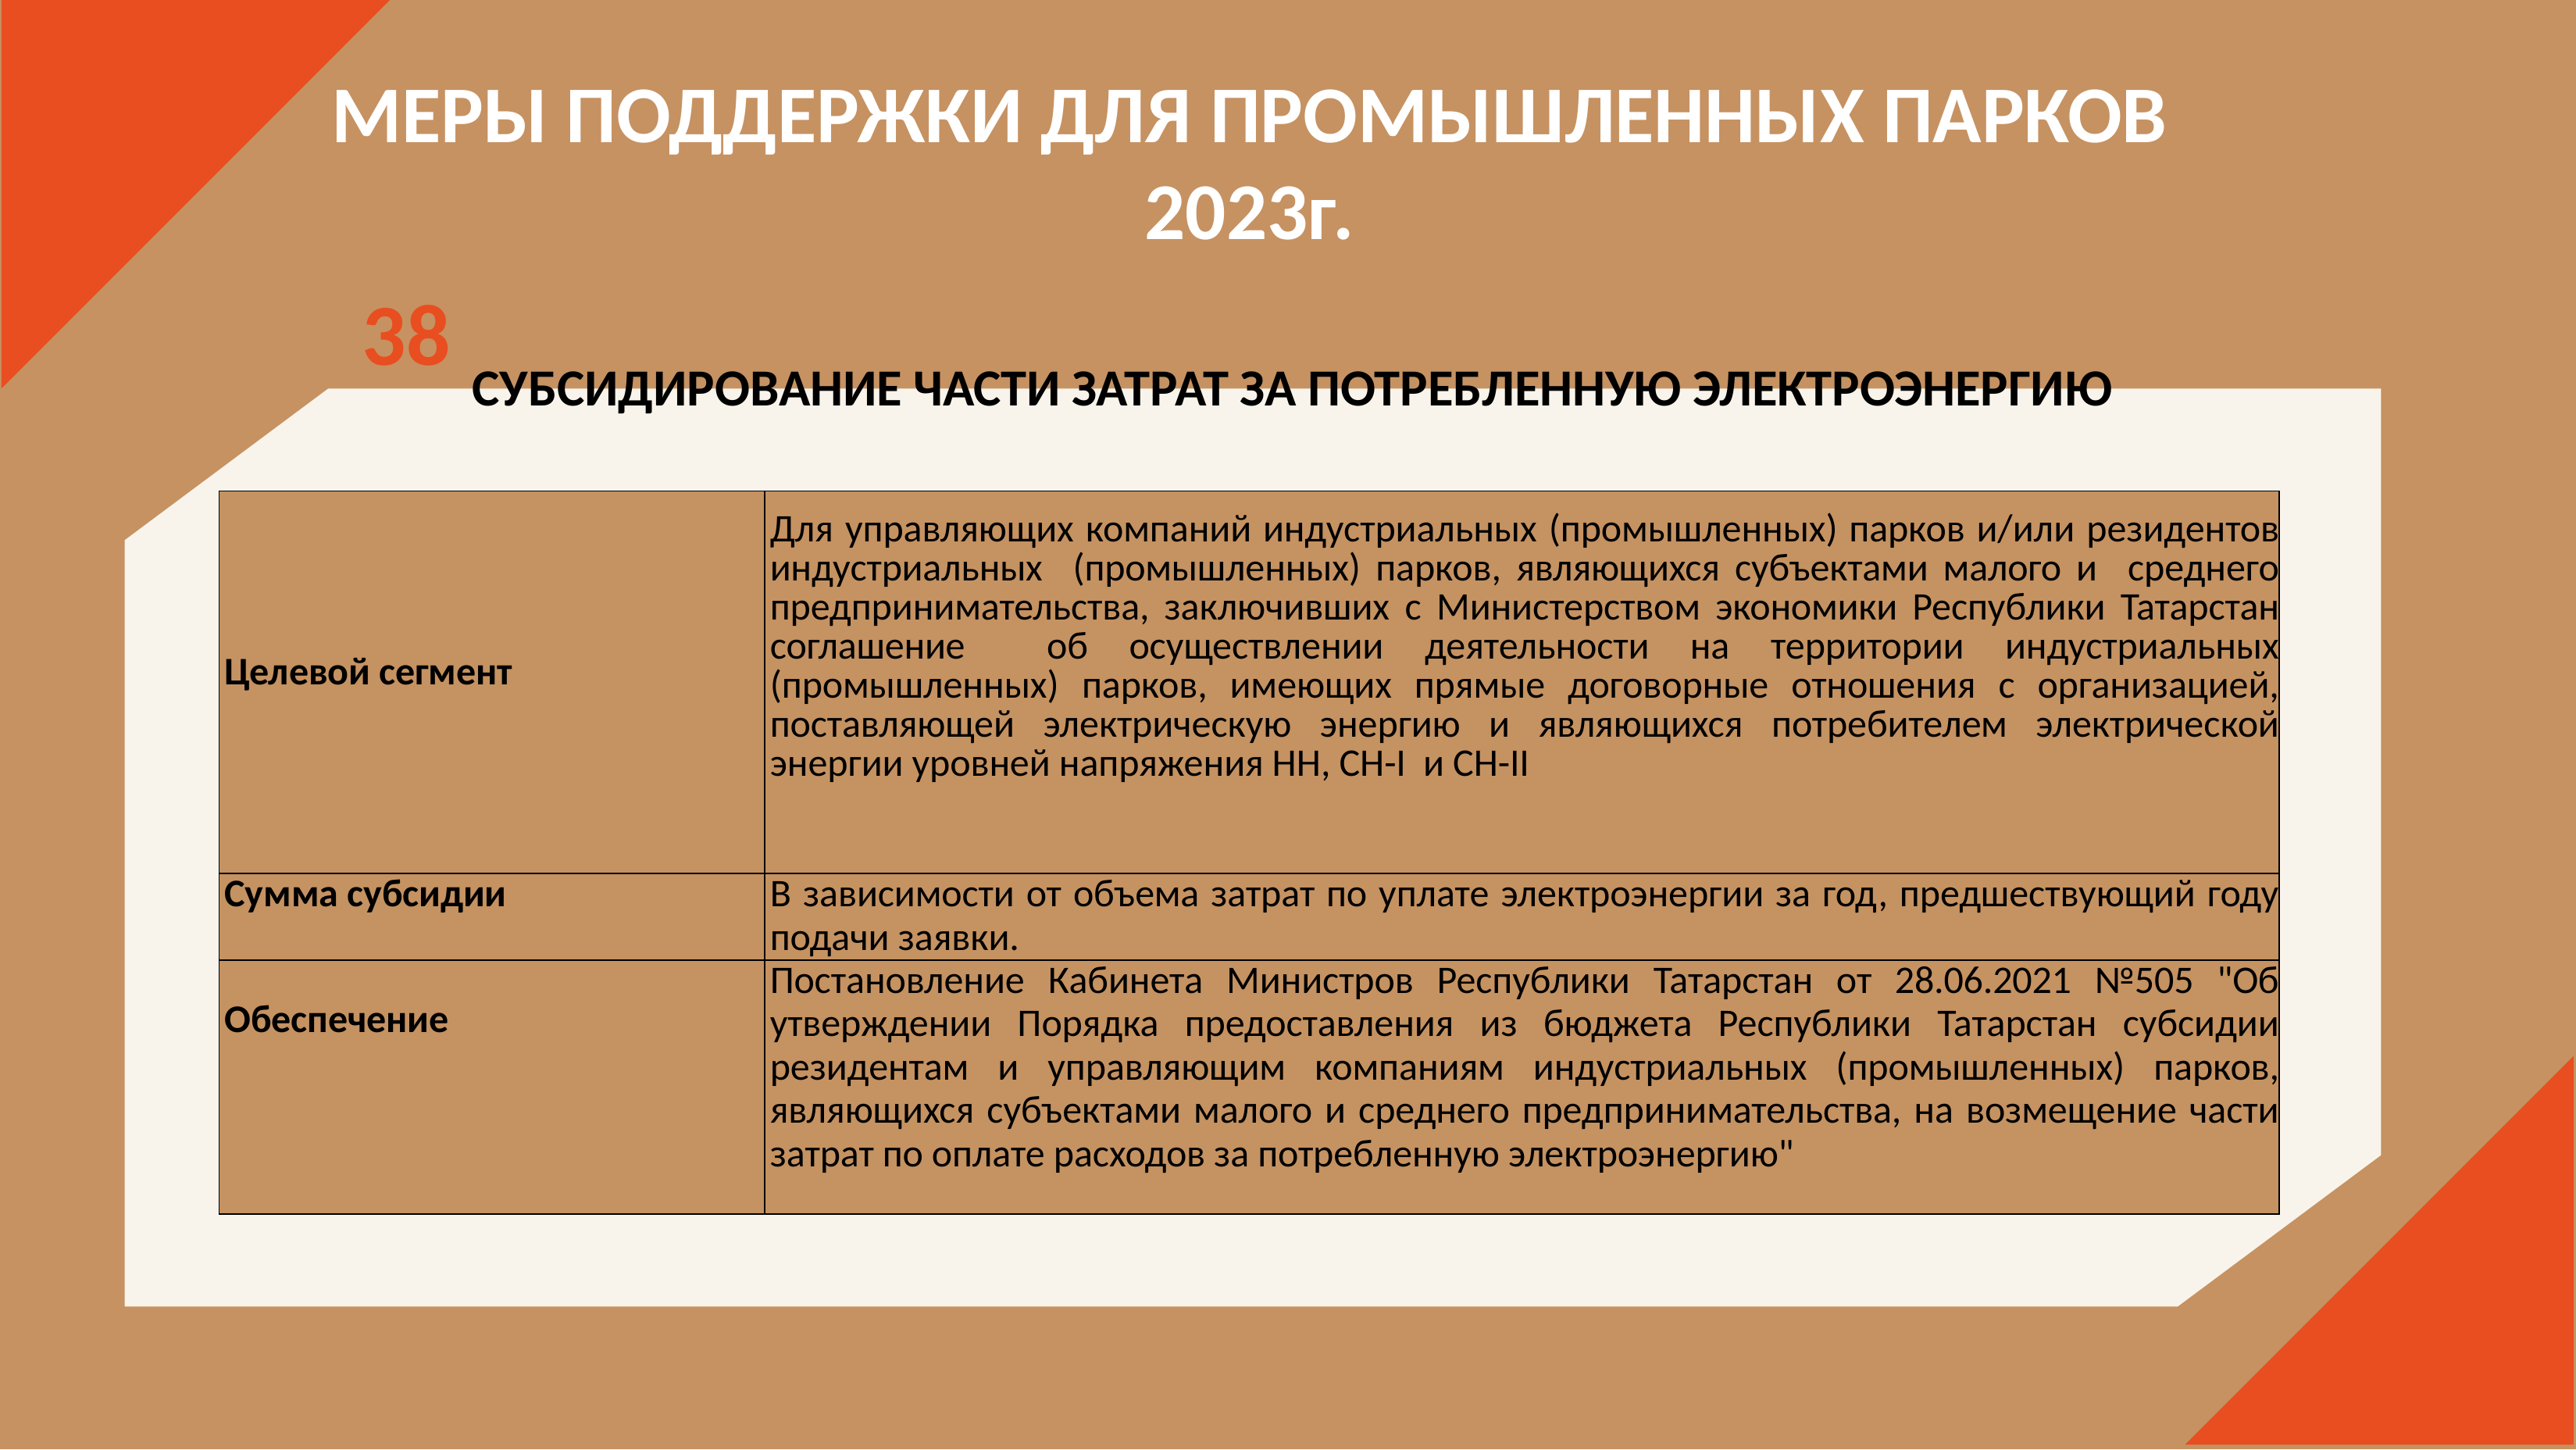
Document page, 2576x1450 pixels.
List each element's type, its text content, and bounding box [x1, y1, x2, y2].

table_cell Сумма субсидии [219, 874, 764, 959]
table_cell Постановление Кабинета Министров Республики Татарстан от 28.06.2021 №505 "Об утверждении Порядка предоставления из бюджета Республики Татарстан субсидии резидентам и управляющим компаниям индустриальных (промышленных) парков, являющихся субъектами малого и среднего предпринимательства, на возмещение части затрат по оплате расходов за потребленную электроэнергию" [765, 961, 2278, 1213]
table_cell В зависимости от объема затрат по уплате электроэнергии за год, предшествующий году подачи заявки. [765, 874, 2278, 959]
text_box [2185, 1055, 2574, 1445]
text_box [124, 388, 2382, 1307]
table_header Для управляющих компаний индустриальных (промышленных) парков и/или резидентов индустриальных (промышленных) парков, являющихся субъектами малого и среднего предпринимательства, заключивших с Министерством экономики Республики Татарстан соглашение об осуществлении деятельности на территории индустриальных (промышленных) парков, имеющих прямые договорные отношения с организацией, поставляющей электрическую энергию и являющихся потребителем электрической энергии уровней напряжения НН, СН-I и СН-II [765, 491, 2278, 873]
table_header Целевой сегмент [219, 491, 764, 873]
text_box [1, 0, 391, 389]
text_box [360, 273, 2207, 384]
table_cell Обеспечение [219, 961, 764, 1213]
text_box МЕРЫ ПОДДЕРЖКИ ДЛЯ ПРОМЫШЛЕННЫХ ПАРКОВ 2023г. [227, 60, 2271, 256]
